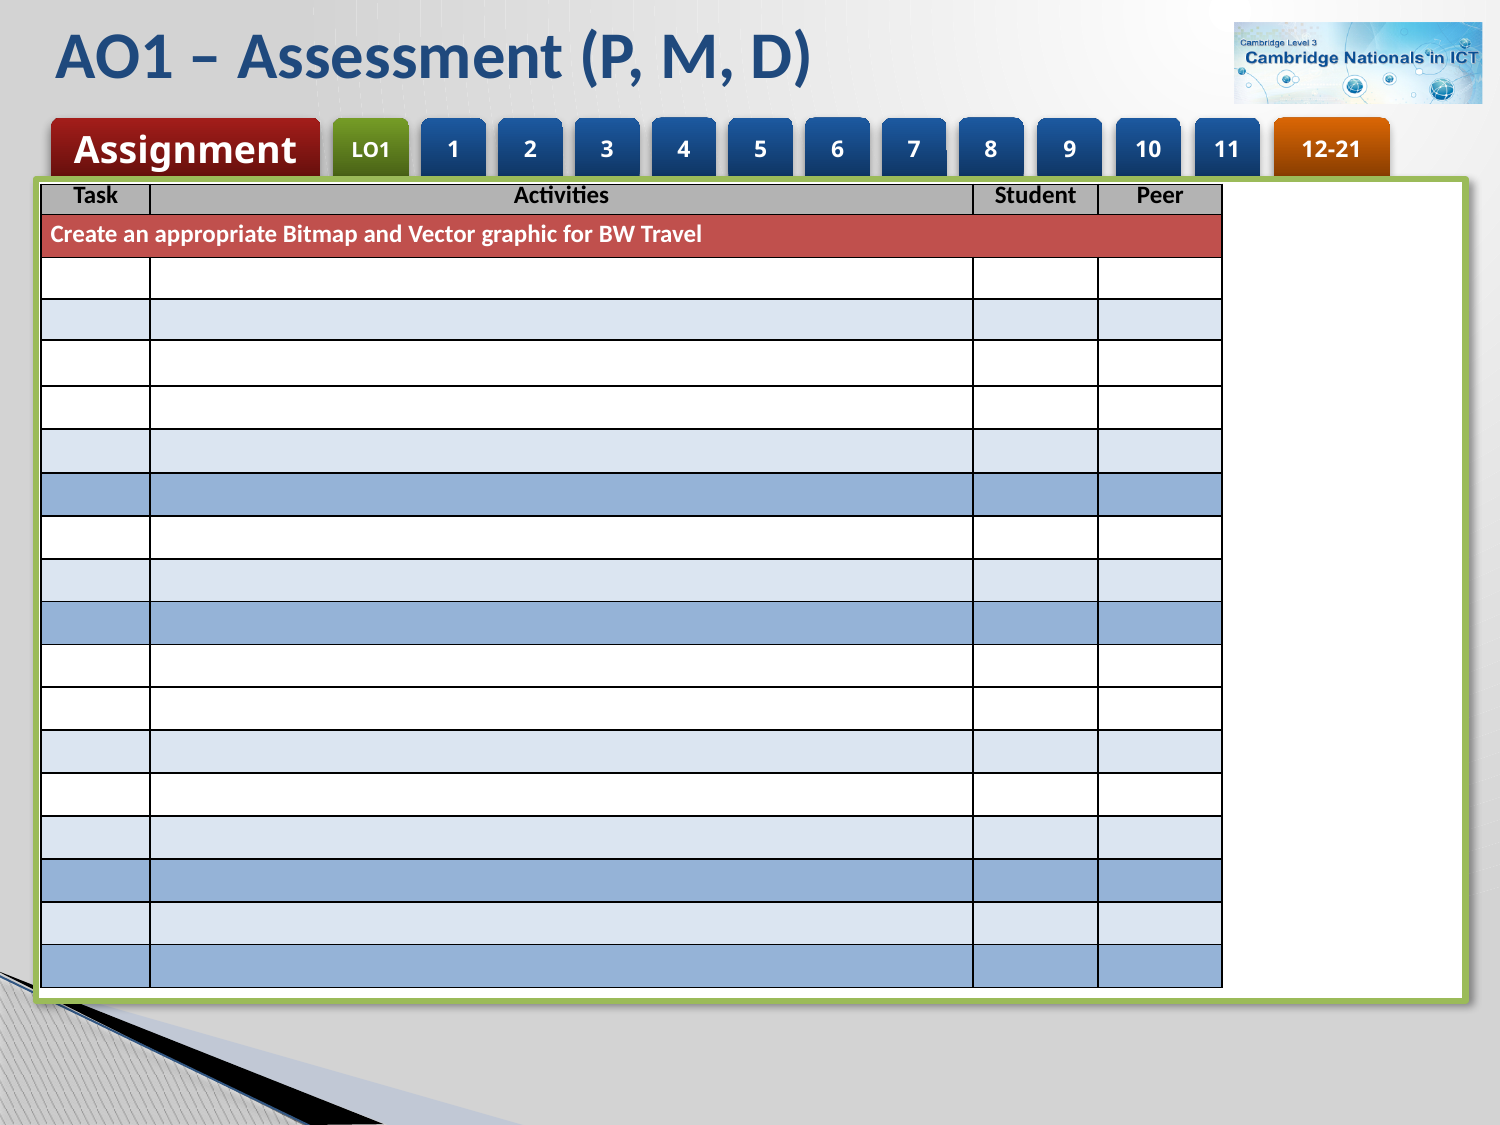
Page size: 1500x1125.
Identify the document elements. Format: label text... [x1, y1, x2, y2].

table_header Task [42, 185, 149, 214]
table_cell [151, 258, 972, 298]
table_cell [1099, 517, 1221, 558]
table_cell [1099, 688, 1221, 729]
table_cell [151, 474, 972, 515]
table_cell [42, 688, 149, 729]
table_cell [974, 341, 1097, 385]
table_cell [151, 602, 972, 644]
table_cell [151, 300, 972, 339]
table_cell [974, 688, 1097, 729]
table_cell [1099, 602, 1221, 644]
table_cell [1099, 258, 1221, 298]
table_cell [151, 774, 972, 815]
table_cell [151, 731, 972, 772]
table_cell [42, 341, 149, 385]
table_cell [42, 430, 149, 472]
table_cell [974, 387, 1097, 428]
table_cell [42, 517, 149, 558]
table_cell [974, 430, 1097, 472]
table_header Student [974, 185, 1097, 214]
title AO1 – Assessment (P, M, D) [40, 0, 1391, 122]
table_cell [1099, 731, 1221, 772]
picture [1391, 22, 1483, 104]
text_box [36, 179, 1466, 1001]
table_cell [42, 387, 149, 428]
table_cell [42, 860, 149, 901]
table_cell [42, 602, 149, 644]
table_header Activities [151, 185, 972, 214]
table_cell [974, 517, 1097, 558]
table_cell [1099, 945, 1221, 987]
table_cell [151, 817, 972, 858]
table_cell [151, 645, 972, 686]
table_cell [1099, 474, 1221, 515]
table_cell [974, 731, 1097, 772]
table_cell [151, 387, 972, 428]
table_cell [42, 645, 149, 686]
table_cell [42, 903, 149, 944]
table_cell [1099, 560, 1221, 601]
table_cell [974, 602, 1097, 644]
table_cell [42, 300, 149, 339]
table_cell [1099, 645, 1221, 686]
table_cell [974, 945, 1097, 987]
table_cell [151, 860, 972, 901]
table_cell [151, 517, 972, 558]
table_cell [42, 258, 149, 298]
table_cell [42, 560, 149, 601]
table_cell [1099, 860, 1221, 901]
table_cell [1099, 387, 1221, 428]
table_cell [1099, 774, 1221, 815]
table_cell [42, 774, 149, 815]
table_cell [1099, 430, 1221, 472]
table_cell [151, 560, 972, 601]
table_cell [974, 258, 1097, 298]
table_cell [151, 688, 972, 729]
table_cell [151, 903, 972, 944]
table_cell [1099, 341, 1221, 385]
table_cell [974, 474, 1097, 515]
table_cell [974, 774, 1097, 815]
table_cell [1099, 817, 1221, 858]
table_cell [42, 731, 149, 772]
table_cell [974, 903, 1097, 944]
table_cell [1099, 903, 1221, 944]
table_cell [974, 860, 1097, 901]
picture [281, 1114, 303, 1125]
table_cell [1099, 300, 1221, 339]
table_cell [151, 945, 972, 987]
table_cell Create an appropriate Bitmap and Vector graphic for BW Travel [42, 215, 1221, 257]
table_cell [151, 430, 972, 472]
table_cell [974, 560, 1097, 601]
table_cell [974, 300, 1097, 339]
table_header Peer [1099, 185, 1221, 214]
table_cell [42, 945, 149, 987]
table_cell [974, 645, 1097, 686]
table_cell [974, 817, 1097, 858]
table_cell [151, 341, 972, 385]
table_cell [42, 474, 149, 515]
table_cell [42, 817, 149, 858]
